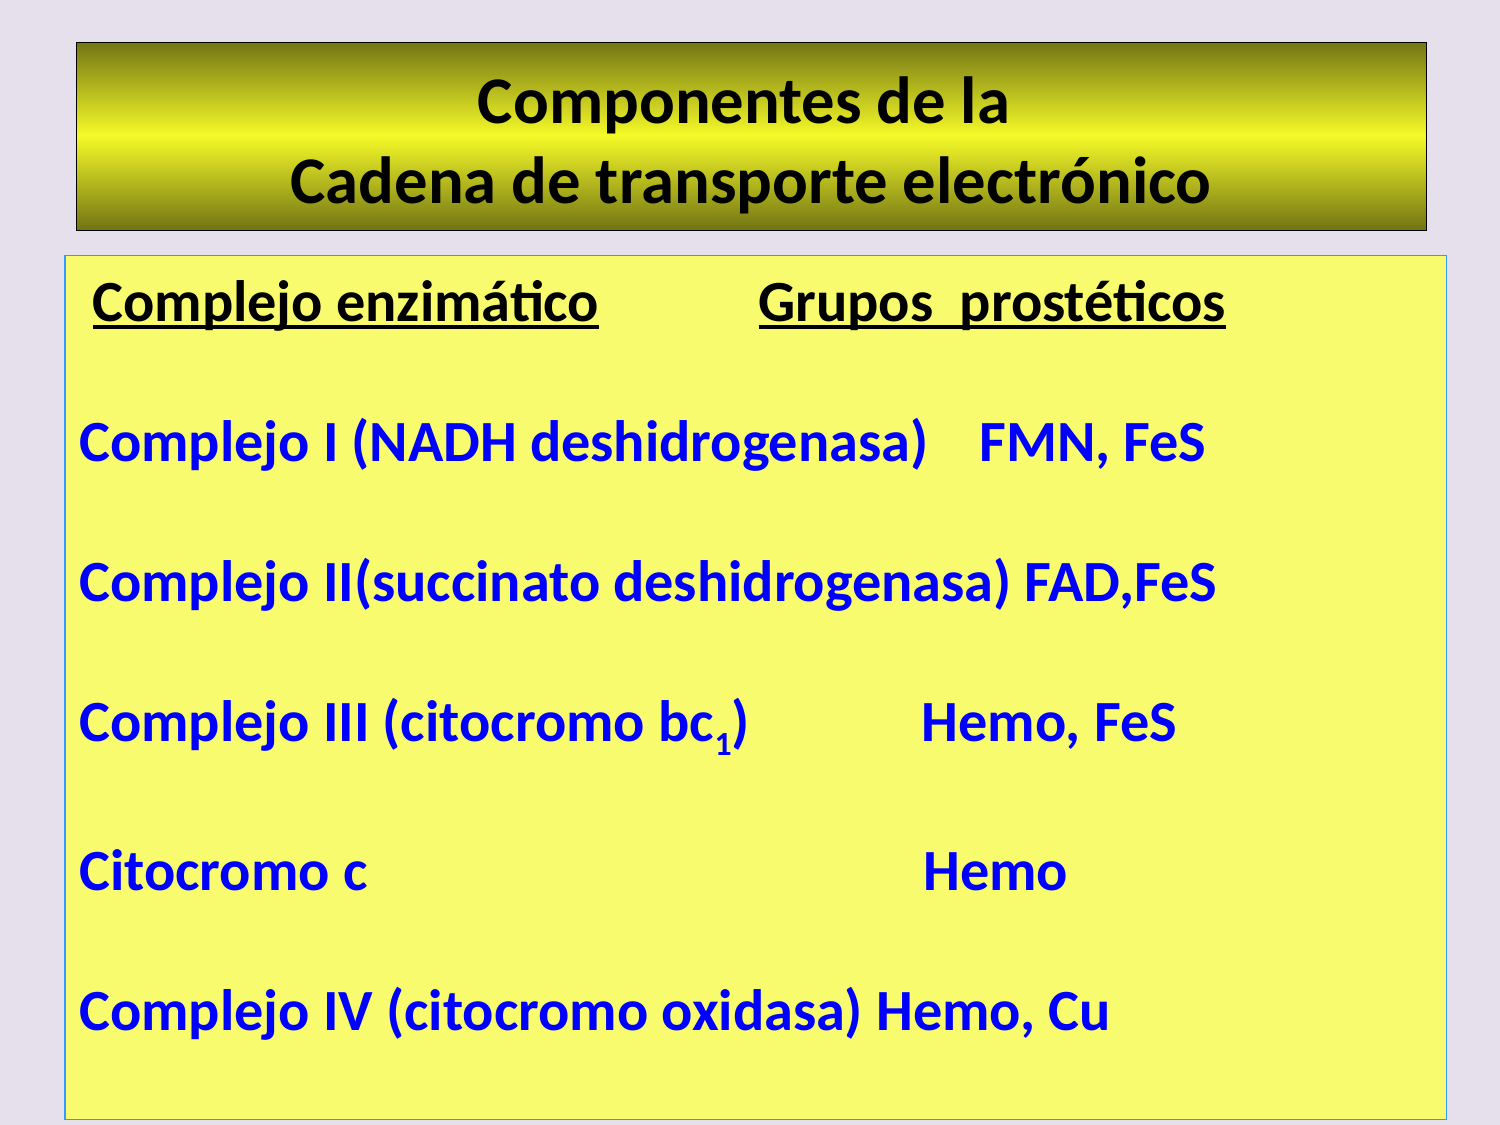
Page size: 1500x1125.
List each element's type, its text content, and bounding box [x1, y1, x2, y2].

text_box Complejo enzimático Grupos prostéticos Complejo I (NADH deshidrogenasa) FMN, FeS Complejo II(succinato deshidrogenasa) FAD,FeS Complejo III (citocromo bc1) Hemo, FeS Citocromo c Hemo Complejo IV (citocromo oxidasa) Hemo, Cu [64, 255, 1447, 1120]
title Componentes de la Cadena de transporte electrónico [76, 42, 1427, 231]
